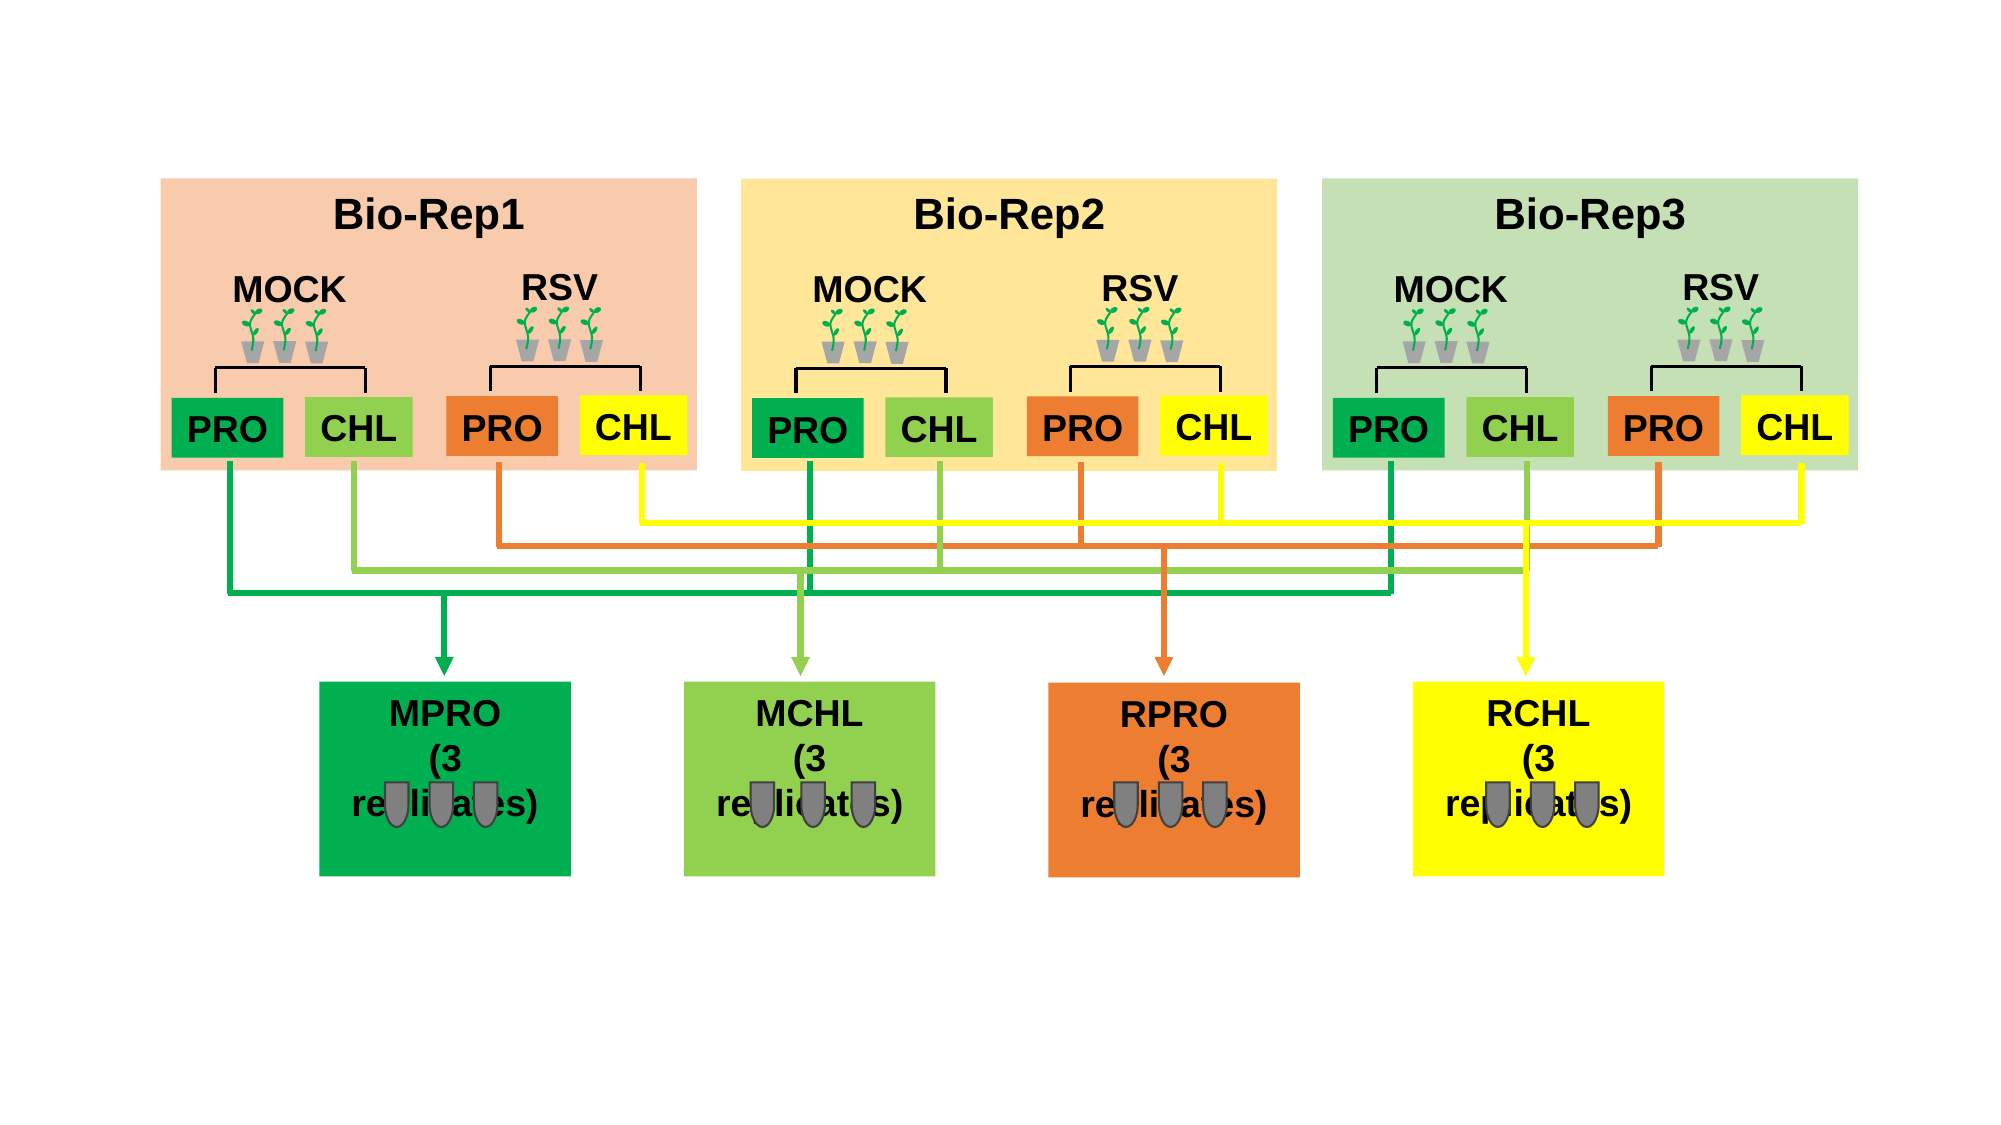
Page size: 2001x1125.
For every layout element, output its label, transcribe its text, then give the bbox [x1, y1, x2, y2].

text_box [160, 178, 697, 474]
text_box [1529, 781, 1556, 829]
text_box RPRO (3 replicates) [1048, 682, 1300, 878]
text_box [227, 460, 800, 594]
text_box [801, 572, 1163, 594]
text_box MCHL (3 replicates) [683, 681, 936, 877]
text_box [1113, 781, 1139, 829]
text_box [640, 462, 1802, 524]
text_box MPRO (3 replicates) [319, 681, 571, 877]
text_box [1322, 178, 1859, 474]
text_box [428, 781, 455, 829]
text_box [1165, 572, 1391, 594]
text_box [1574, 781, 1600, 829]
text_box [741, 178, 1278, 460]
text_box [750, 782, 876, 827]
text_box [1527, 524, 1659, 548]
text_box [383, 781, 410, 829]
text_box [352, 460, 1527, 572]
text_box [472, 781, 499, 829]
text_box [1157, 781, 1184, 829]
text_box [1202, 781, 1228, 829]
text_box RCHL (3 replicates) [1412, 681, 1665, 877]
text_box [1485, 781, 1511, 829]
